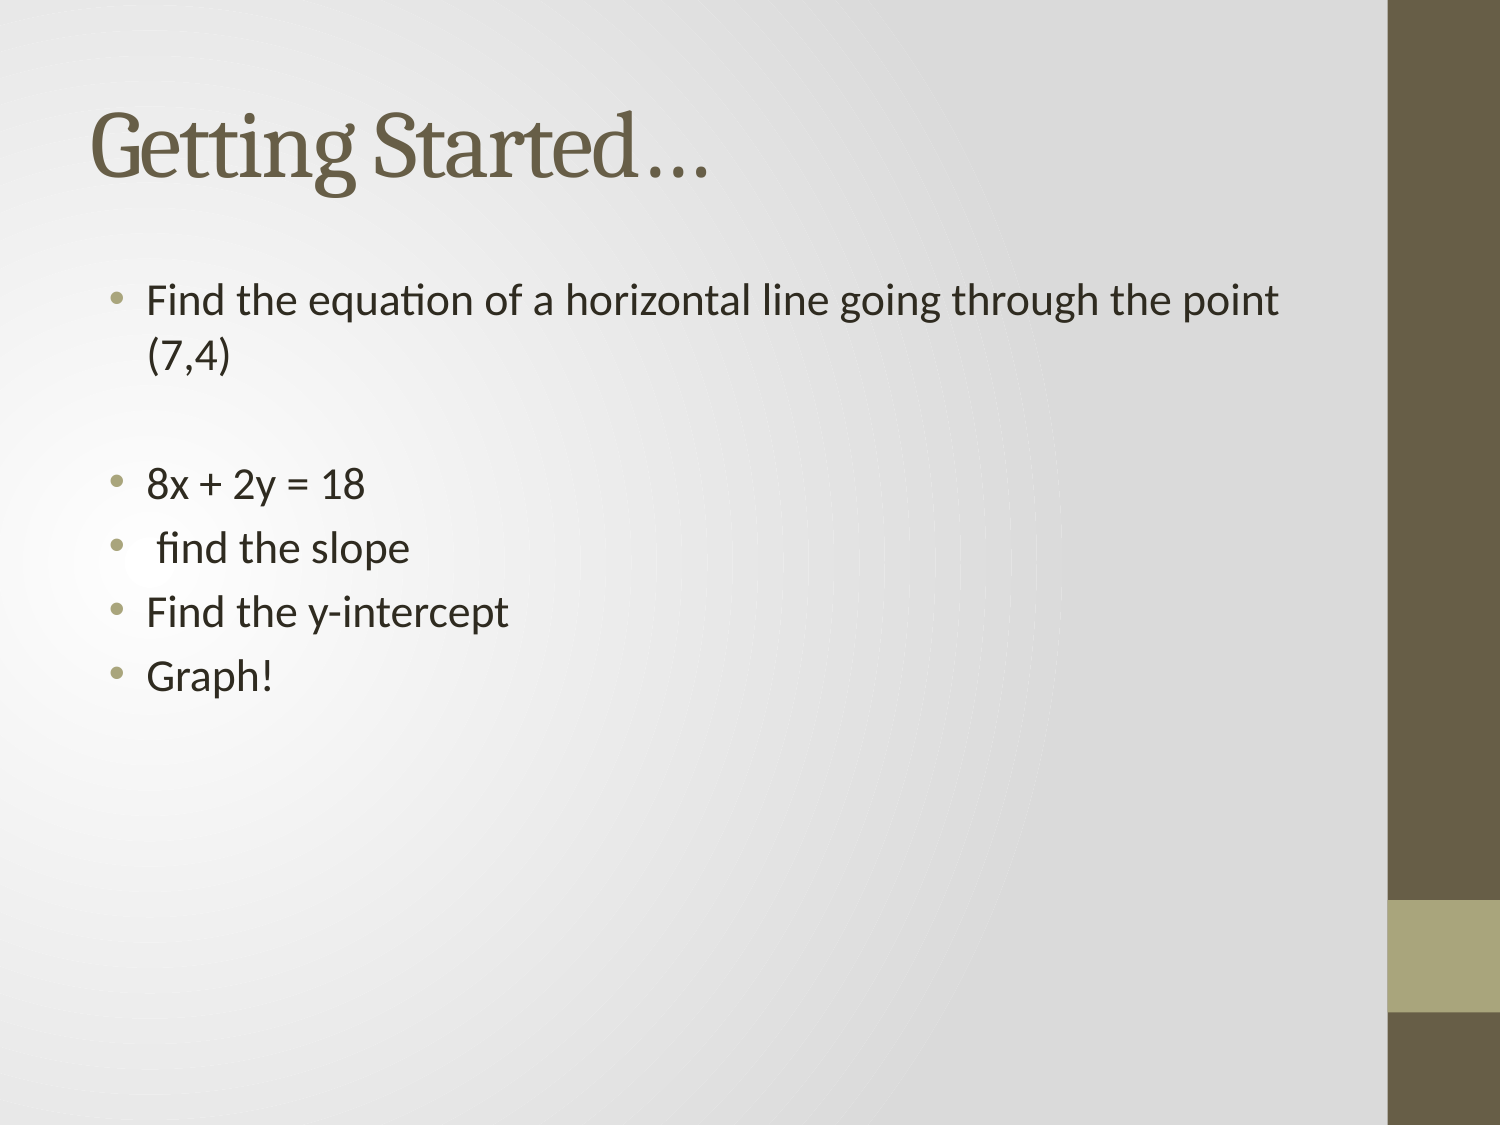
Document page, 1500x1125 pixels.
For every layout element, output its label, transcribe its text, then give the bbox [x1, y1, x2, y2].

list Find the equation of a horizontal line going through the point (7,4) 8x + 2y = 18 find the slope Find the y-intercept Graph! [75, 262, 1325, 1050]
title Getting Started… [75, 45, 1325, 233]
